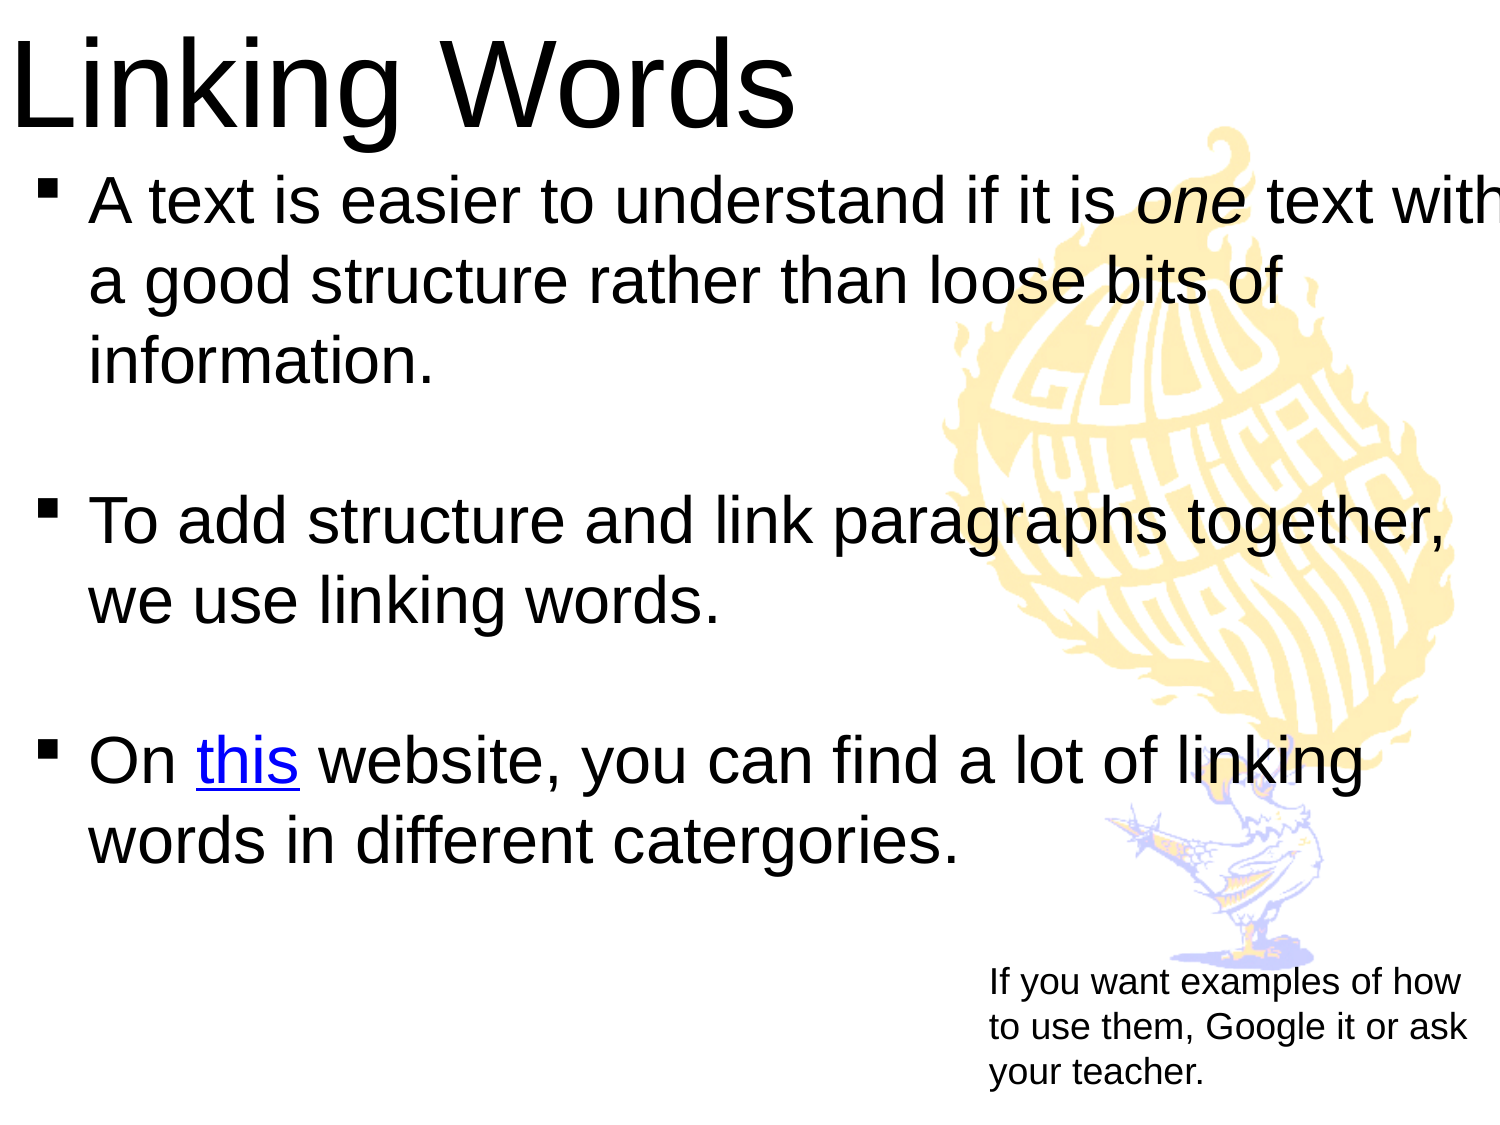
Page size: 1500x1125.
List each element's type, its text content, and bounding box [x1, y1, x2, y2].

picture [773, 101, 1500, 1000]
list A text is easier to understand if it is one text with a good structure rather than loose bits of information. To add structure and link paragraphs together, we use linking words. On this website, you can find a lot of linking words in different catergories. If you want examples of how to use them, Google it or ask your teacher. [17, 149, 1500, 1125]
title Linking Words [0, 0, 1344, 172]
